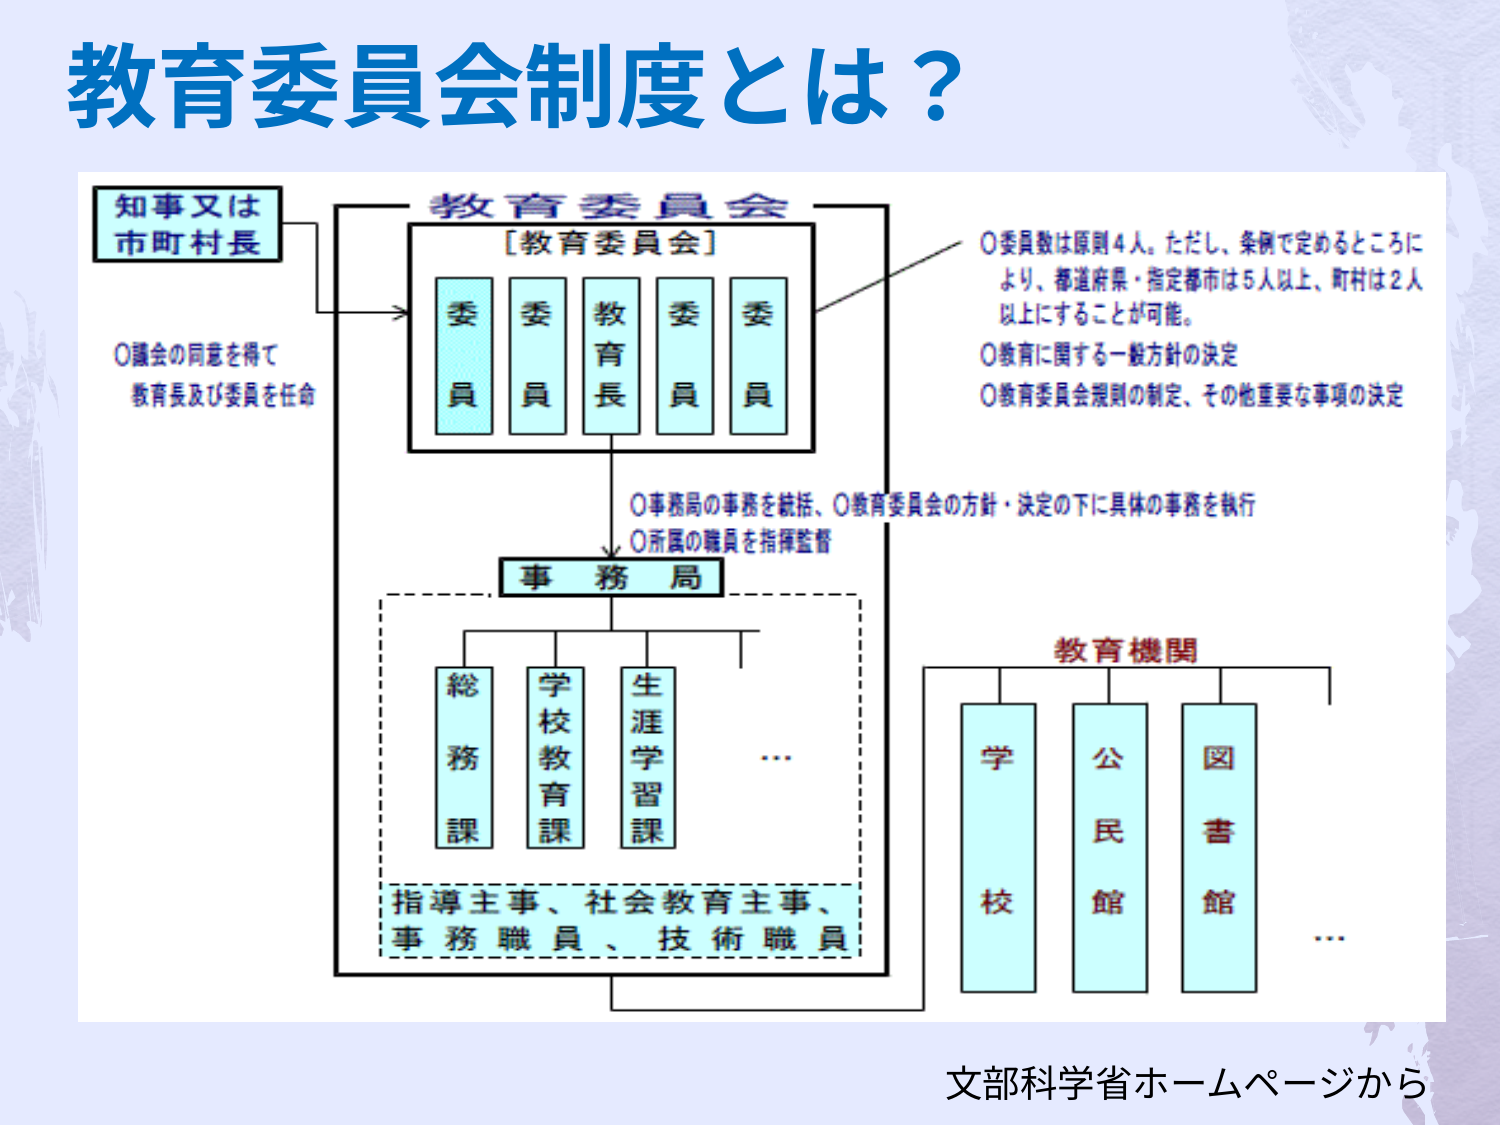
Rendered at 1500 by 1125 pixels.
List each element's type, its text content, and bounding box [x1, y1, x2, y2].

text_box 文部科学省ホームページから [879, 1052, 1446, 1112]
picture [78, 172, 1446, 1023]
text_box 教育委員会制度とは？ [66, 35, 1417, 140]
